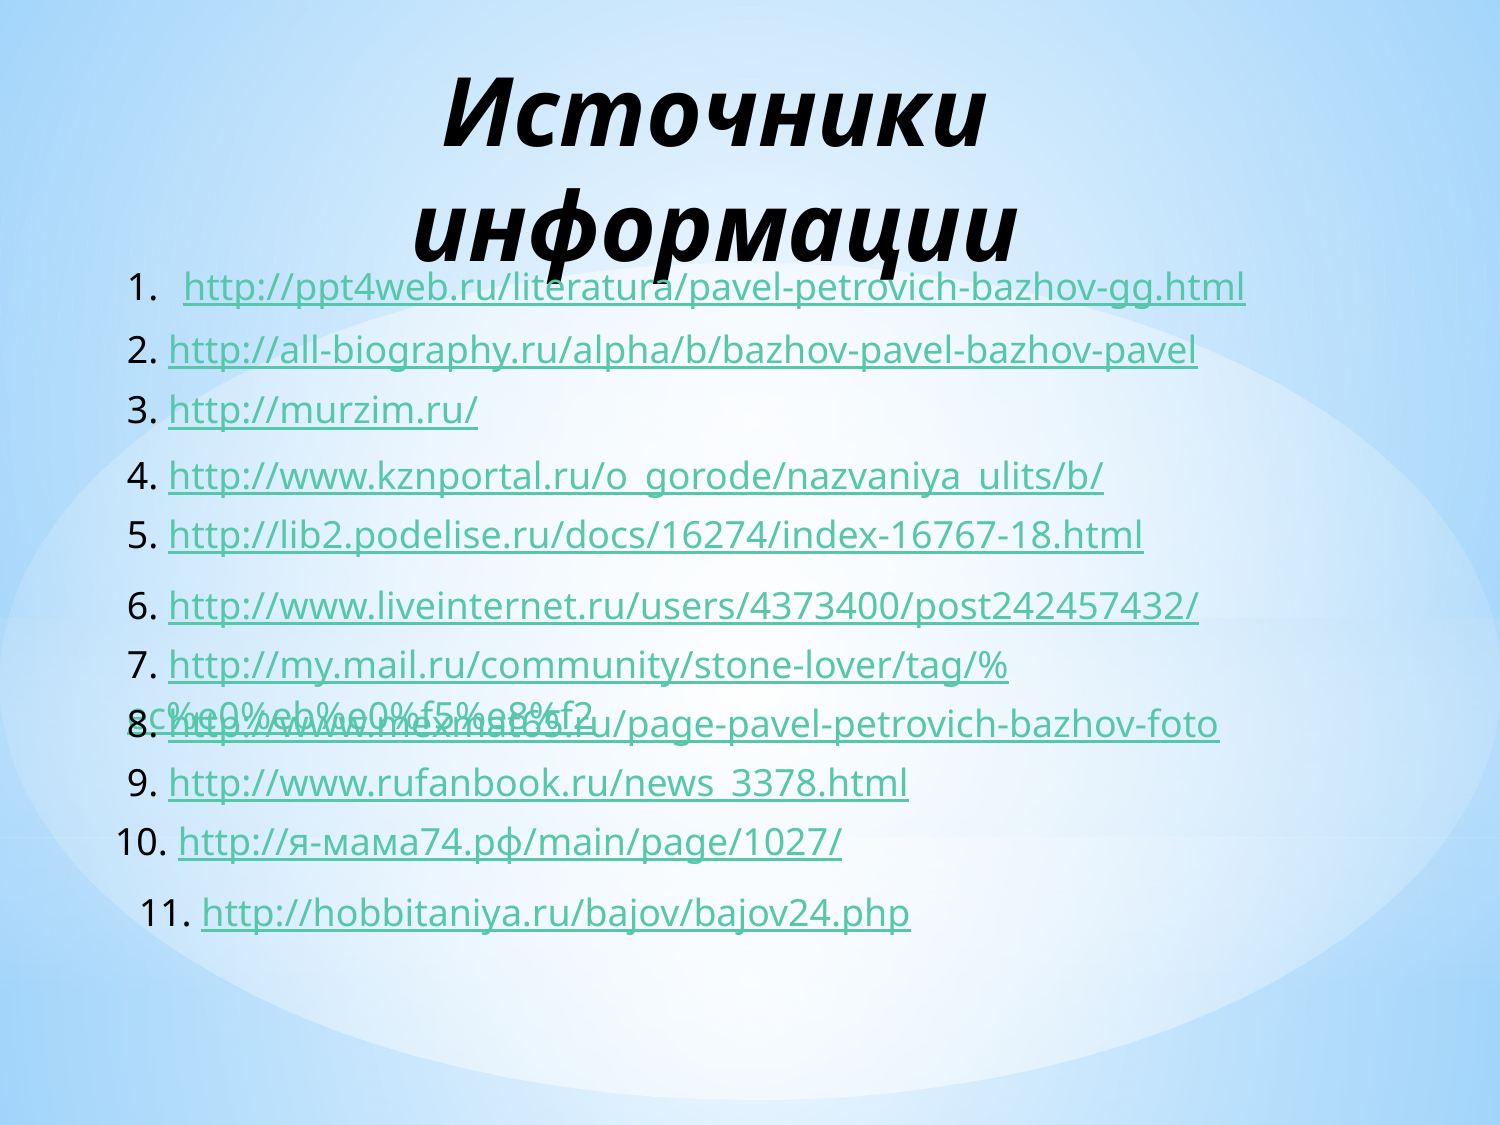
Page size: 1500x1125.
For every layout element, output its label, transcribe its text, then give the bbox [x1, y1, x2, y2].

text_box 7. http://my.mail.ru/community/stone-lover/tag/%ec%e0%eb%e0%f5%e8%f2 [112, 633, 1459, 841]
title Источники информации [112, 42, 1318, 231]
text_box 4. http://www.kznportal.ru/o_gorode/nazvaniya_ulits/b/ [112, 444, 1365, 556]
text_box 11. http://hobbitaniya.ru/bajov/bajov24.php [123, 881, 1022, 993]
text_box 5. http://lib2.podelise.ru/docs/16274/index-16767-18.html [112, 503, 1317, 615]
text_box 10. http://я-мама74.рф/main/page/1027/ [100, 810, 1010, 922]
text_box 6. http://www.liveinternet.ru/users/4373400/post242457432/ [112, 574, 1306, 633]
text_box 9. http://www.rufanbook.ru/news_3378.html [112, 804, 1329, 863]
text_box 8. http://www.mexmat65.ru/page-pavel-petrovich-bazhov-foto [112, 692, 1424, 804]
text_box 3. http://murzim.ru/ [112, 378, 1306, 444]
text_box 2. http://all-biography.ru/alpha/b/bazhov-pavel-bazhov-pavel [112, 318, 1459, 430]
text_box http://ppt4web.ru/literatura/pavel-petrovich-bazhov-gg.html [112, 255, 1412, 318]
